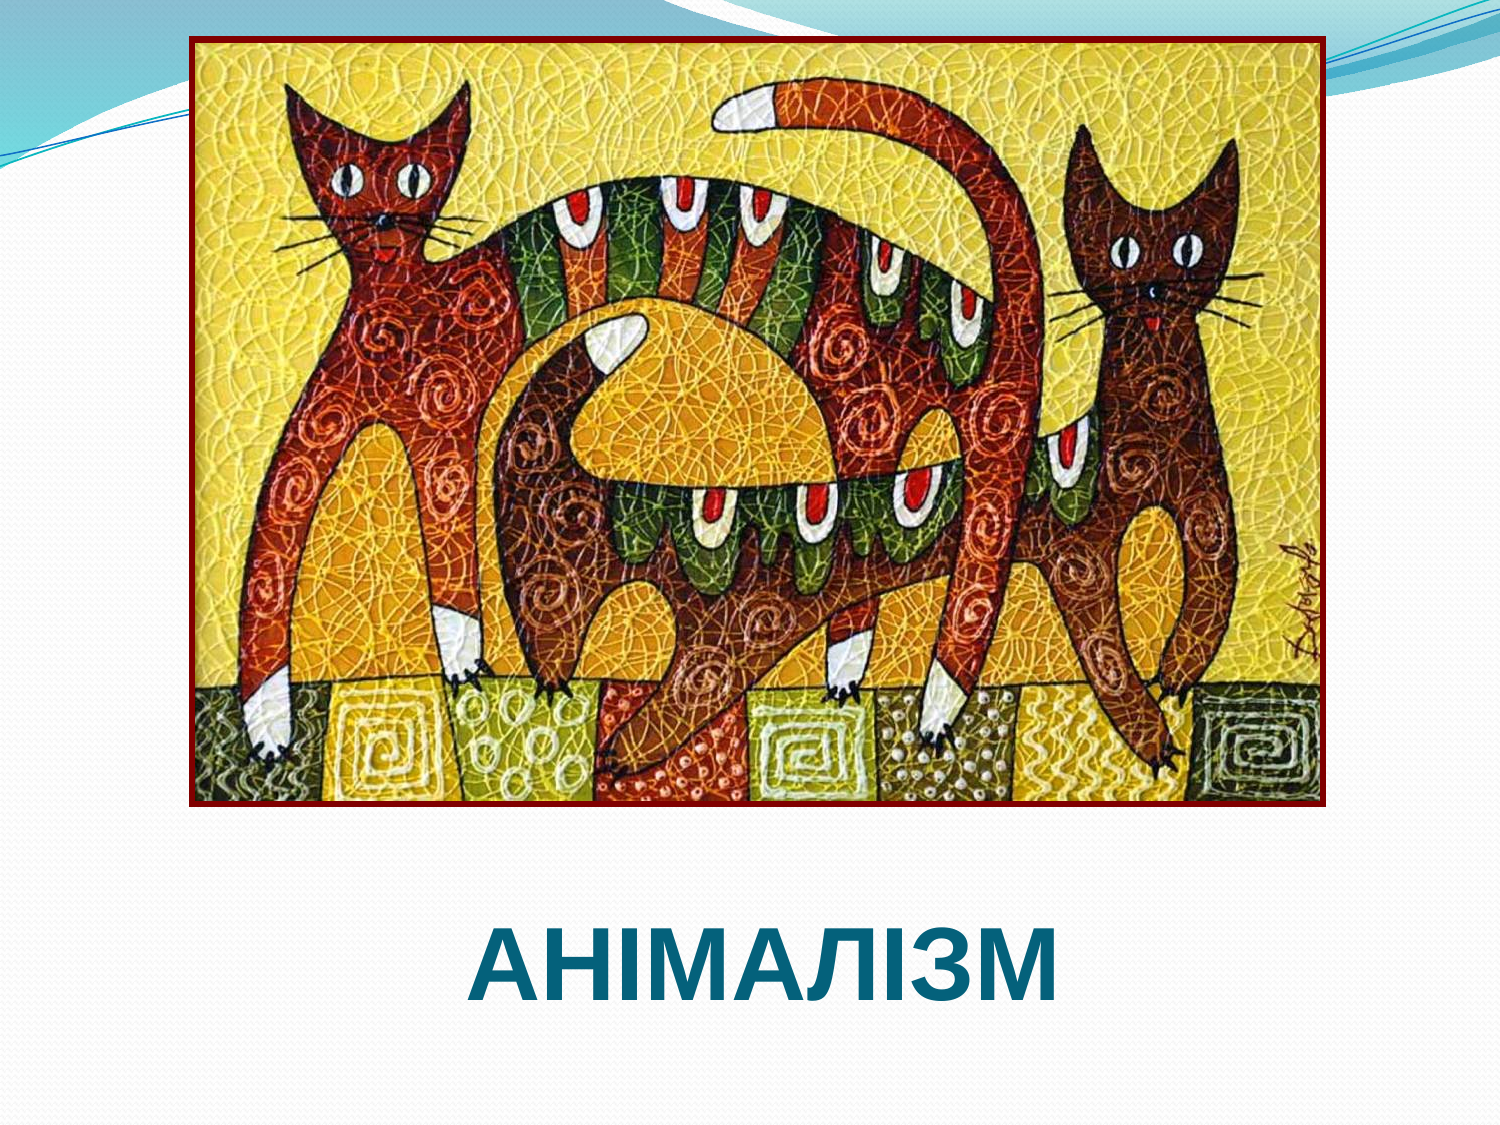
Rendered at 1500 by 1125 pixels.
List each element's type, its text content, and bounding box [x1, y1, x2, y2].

title АНІМАЛІЗМ [88, 834, 1439, 1022]
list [194, 42, 1321, 802]
